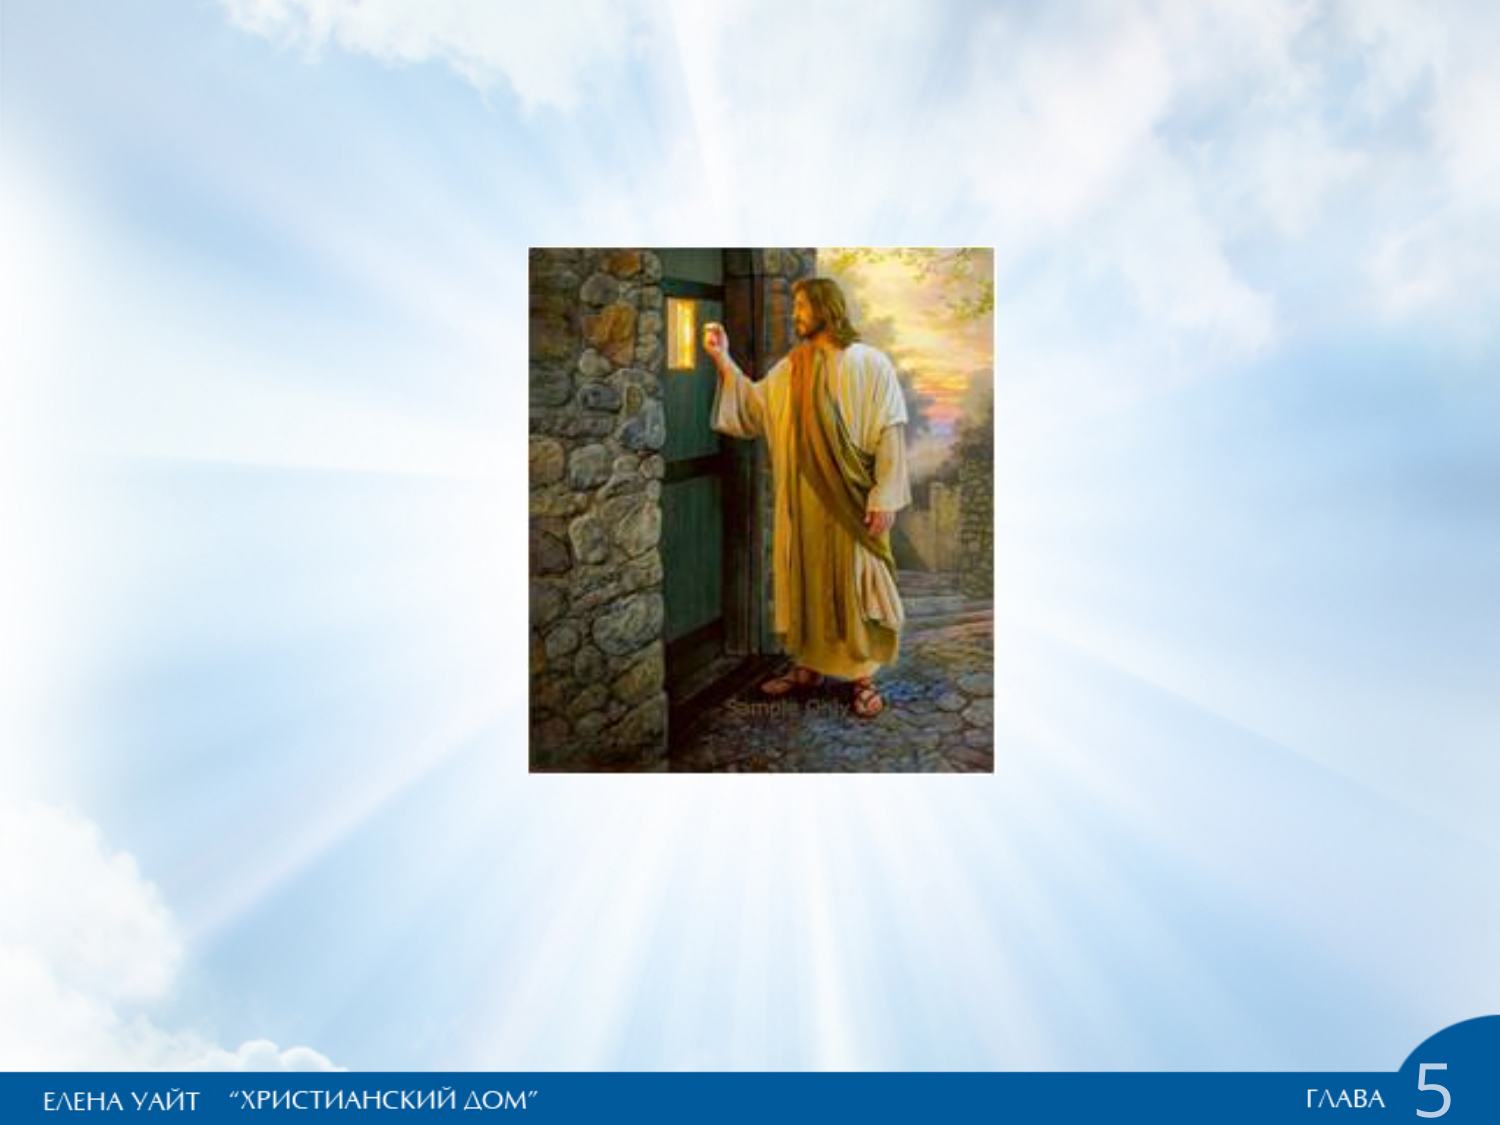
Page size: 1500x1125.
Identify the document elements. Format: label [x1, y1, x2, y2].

picture [0, 0, 1500, 1125]
list [527, 245, 997, 776]
